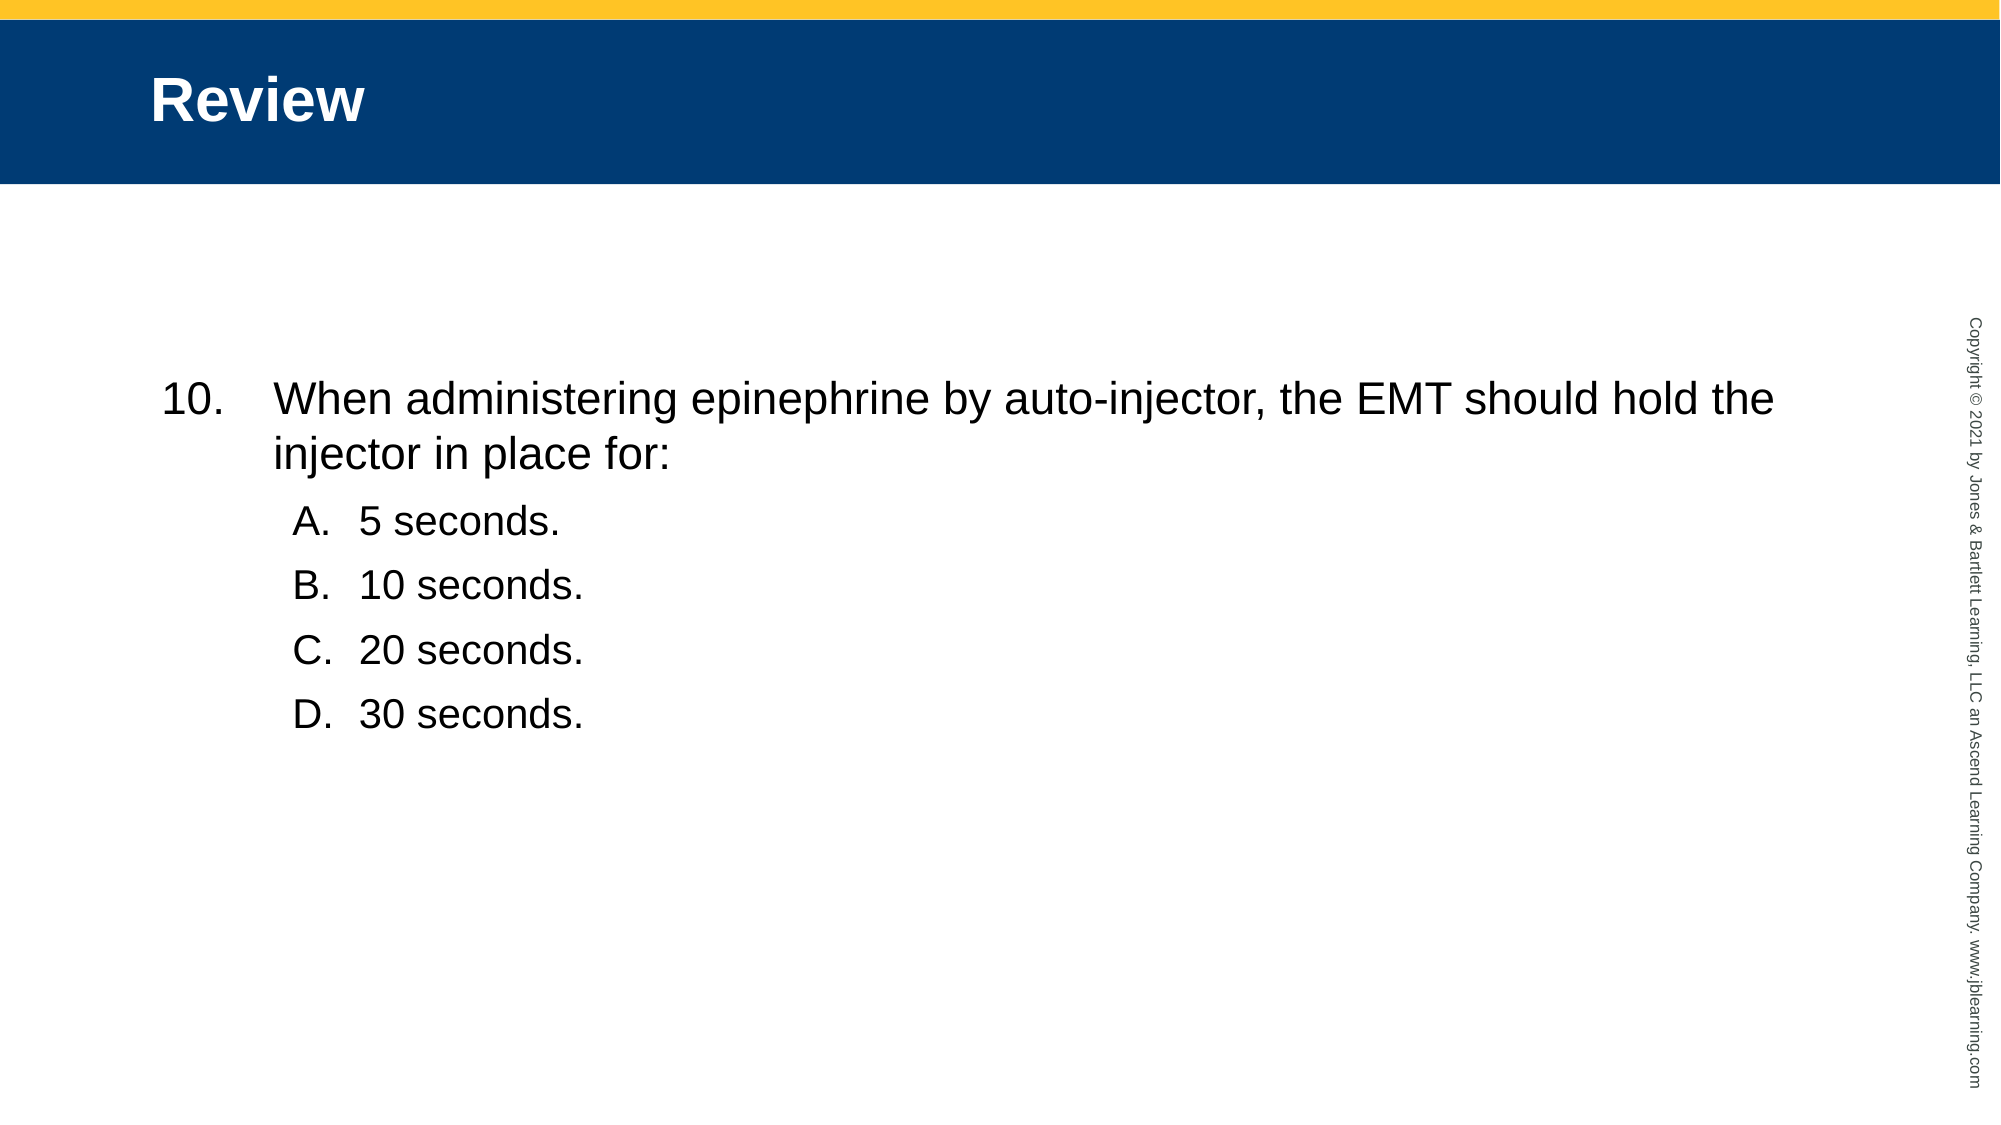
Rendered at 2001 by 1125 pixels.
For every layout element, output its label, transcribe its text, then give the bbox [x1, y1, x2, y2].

title Review [0, 19, 2000, 185]
list When administering epinephrine by auto-injector, the EMT should hold the injector in place for: 5 seconds. 10 seconds. 20 seconds. 30 seconds. [146, 361, 1859, 1016]
